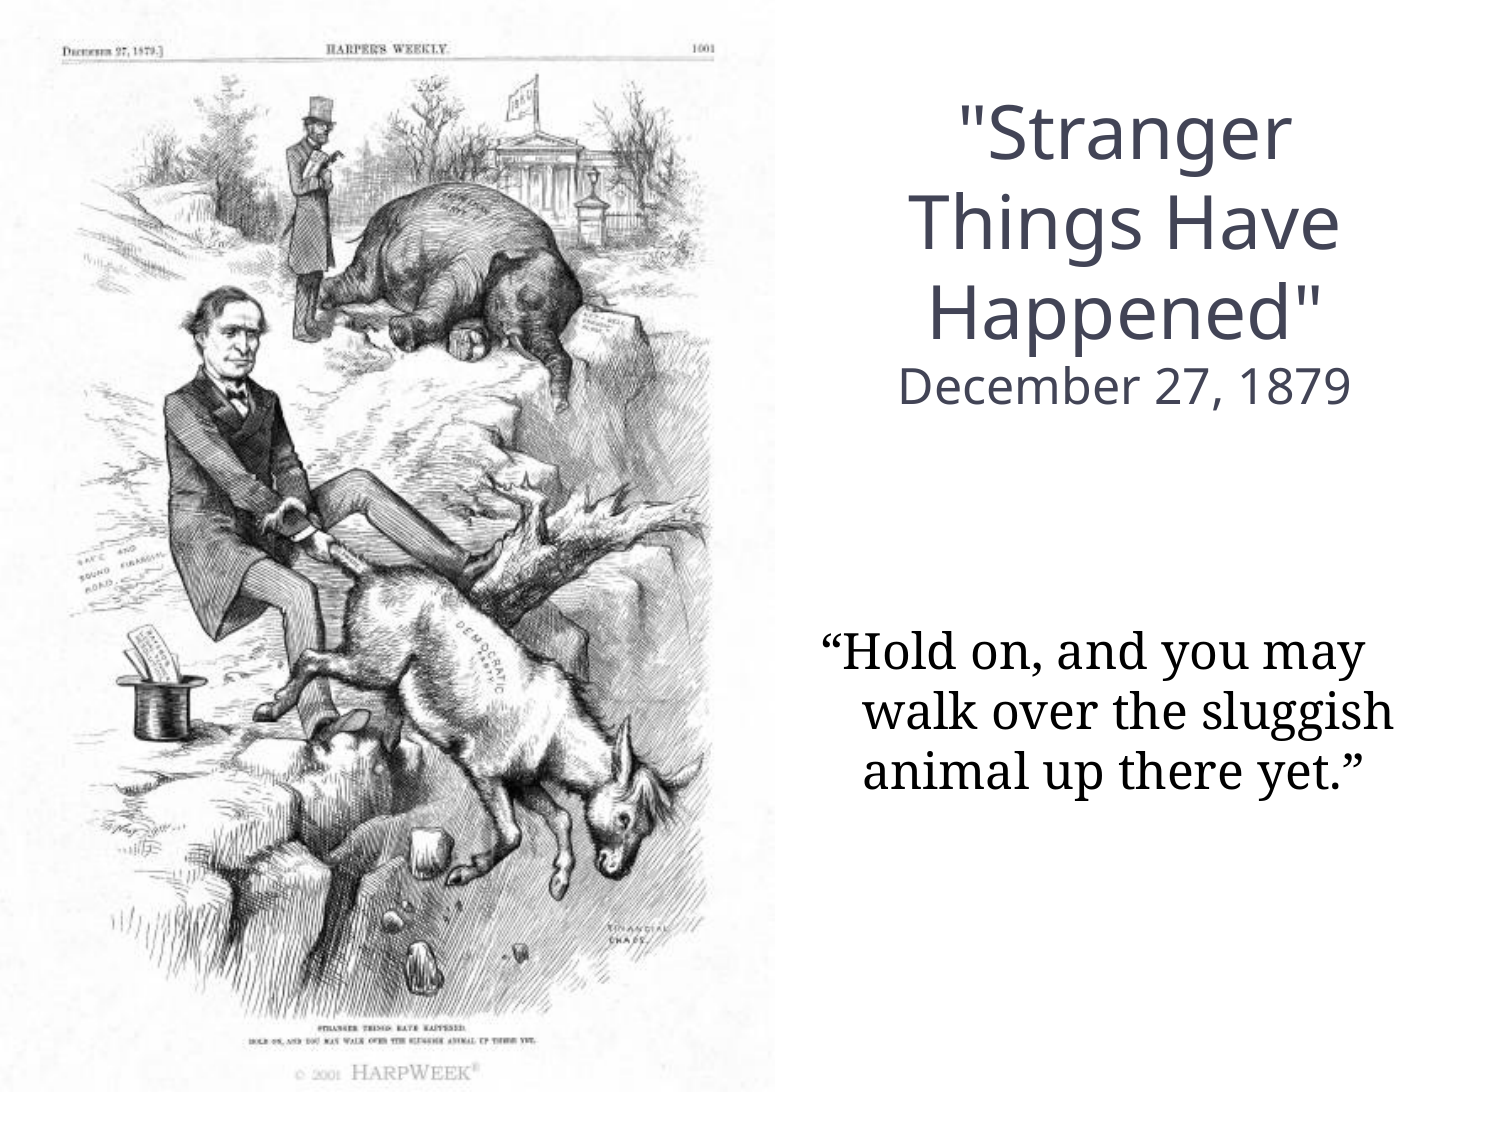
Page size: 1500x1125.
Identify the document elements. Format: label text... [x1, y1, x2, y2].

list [0, 0, 775, 1092]
title "Stranger Things Have Happened" December 27, 1879 [824, 137, 1426, 363]
list “Hold on, and you may walk over the sluggish animal up there yet.” [787, 612, 1438, 863]
